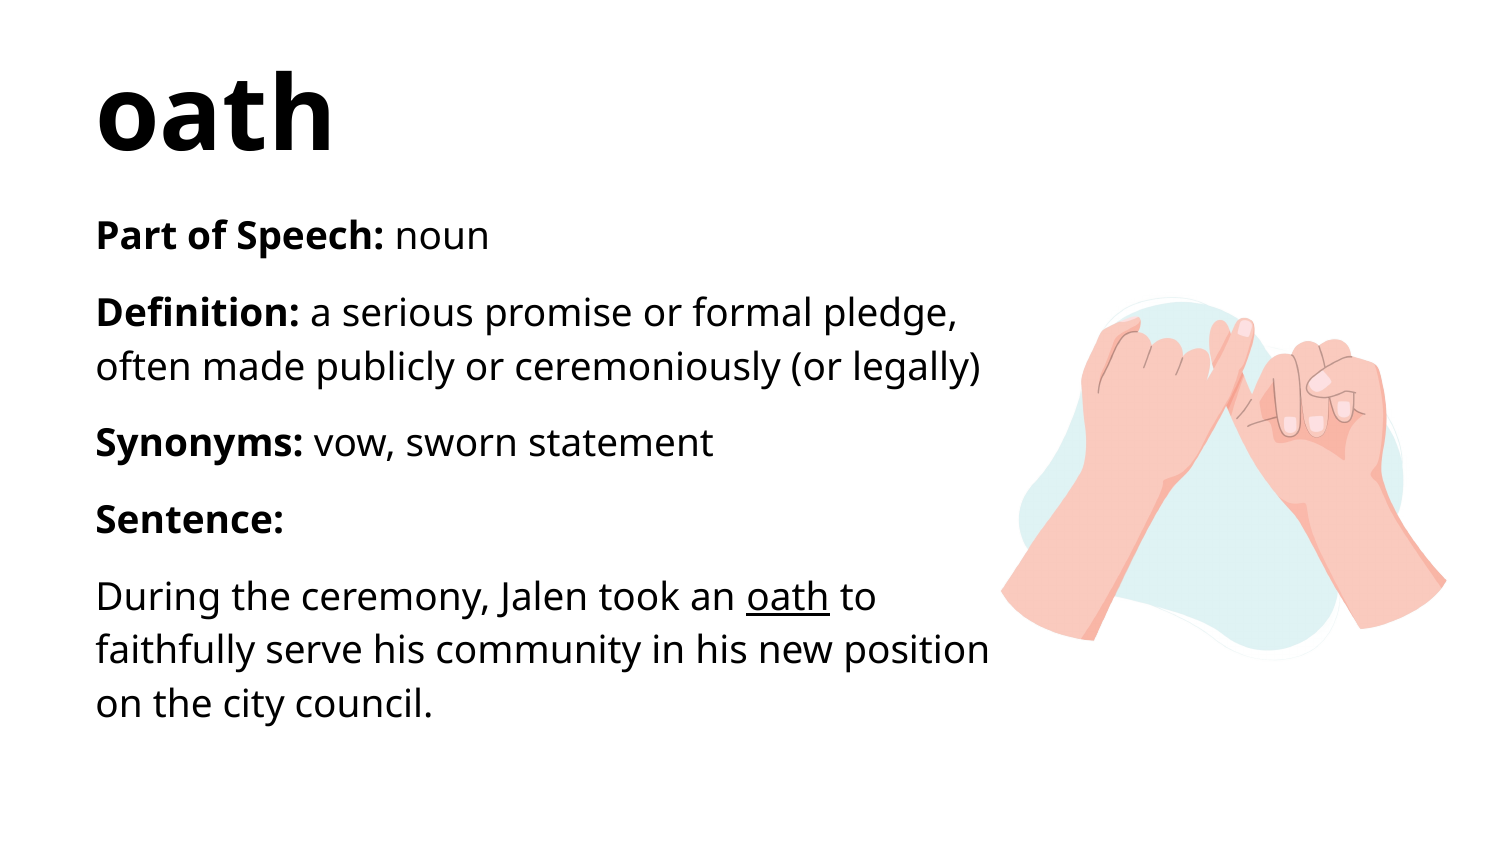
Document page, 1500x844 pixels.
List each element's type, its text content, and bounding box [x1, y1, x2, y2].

picture [971, 280, 1500, 678]
title oath [80, 30, 1479, 224]
list Part of Speech: noun Definition: a serious promise or formal pledge, often made publicly or ceremoniously (or legally) Synonyms: vow, sworn statement Sentence: During the ceremony, Jalen took an oath to faithfully serve his community in his new position on the city council. [80, 189, 1011, 785]
